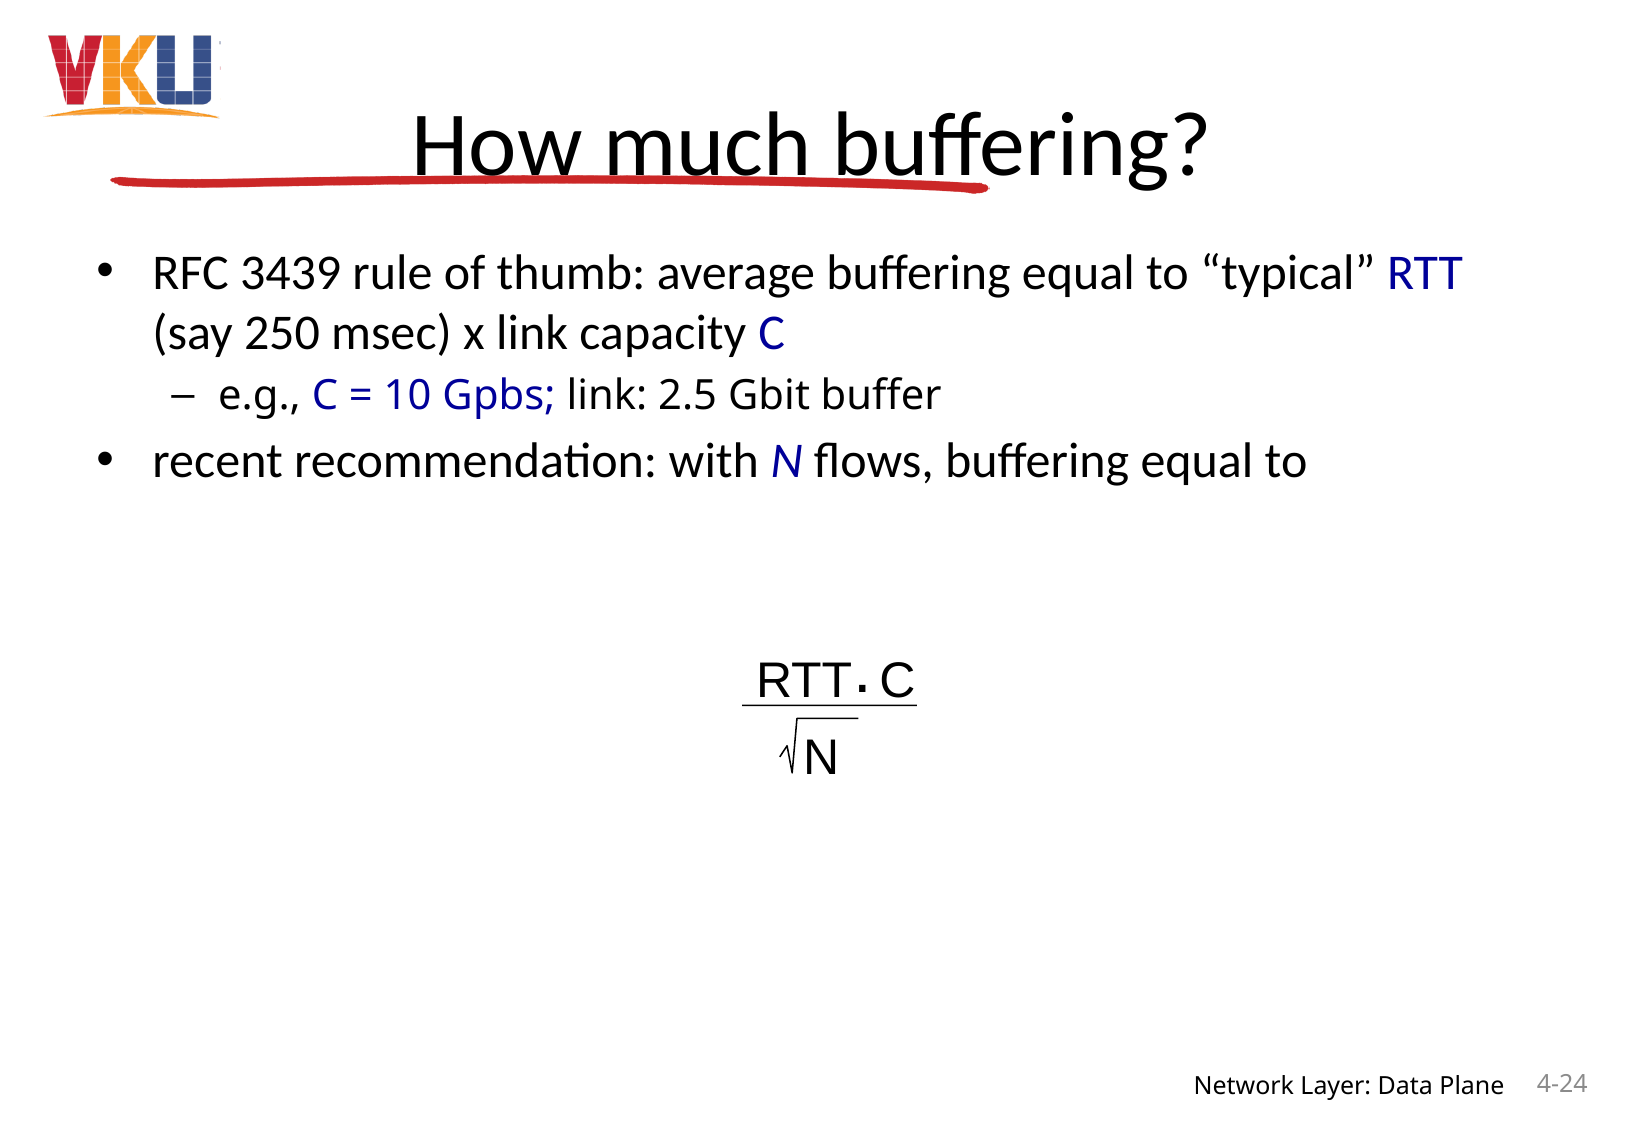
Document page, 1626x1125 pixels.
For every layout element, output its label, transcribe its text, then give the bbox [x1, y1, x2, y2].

footer Network Layer: Data Plane [1132, 1062, 1502, 1102]
slide_number 4-24 [1502, 1062, 1603, 1107]
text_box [740, 618, 932, 793]
list RFC 3439 rule of thumb: average buffering equal to “typical” RTT (say 250 msec) x link capacity C e.g., C = 10 Gpbs; link: 2.5 Gbit buffer recent recommendation: with N flows, buffering equal to [81, 232, 1544, 1038]
picture [105, 170, 1000, 200]
title How much buffering? [81, 45, 1544, 232]
picture [32, 21, 228, 129]
